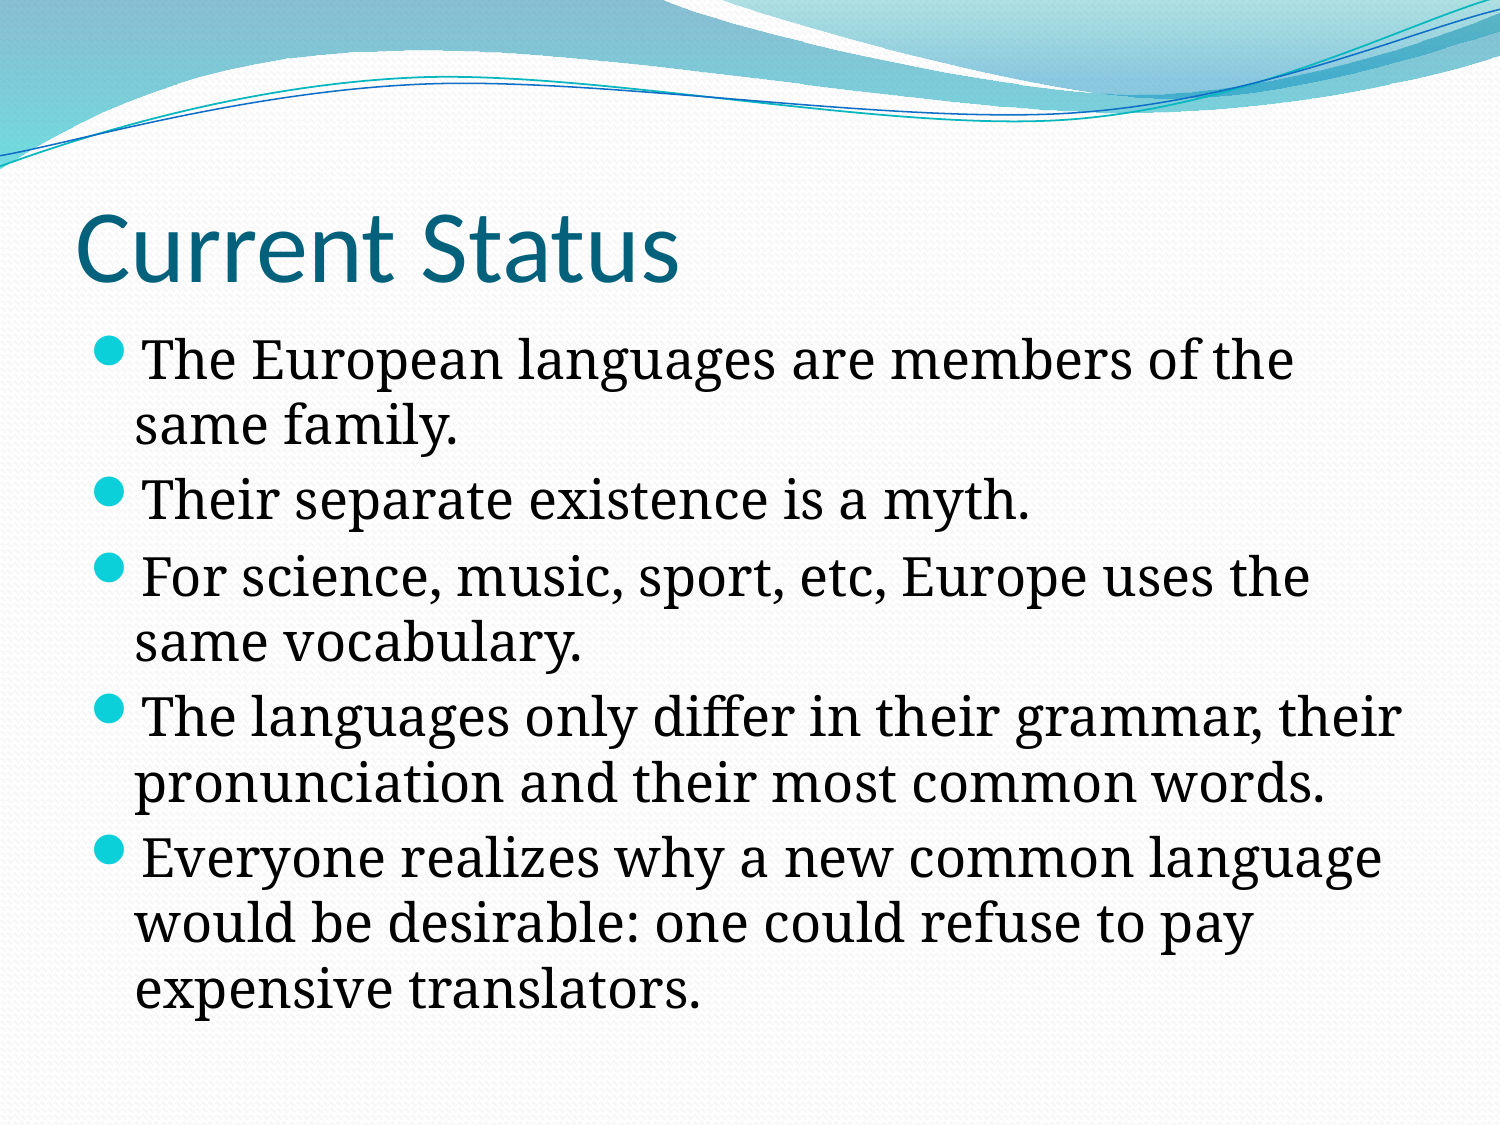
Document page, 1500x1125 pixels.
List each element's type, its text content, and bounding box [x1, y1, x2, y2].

list The European languages are members of the same family. Their separate existence is a myth. For science, music, sport, etc, Europe uses the same vocabulary. The languages only differ in their grammar, their pronunciation and their most common words. Everyone realizes why a new common language would be desirable: one could refuse to pay expensive translators. [75, 317, 1425, 1038]
title Current Status [75, 115, 1425, 303]
